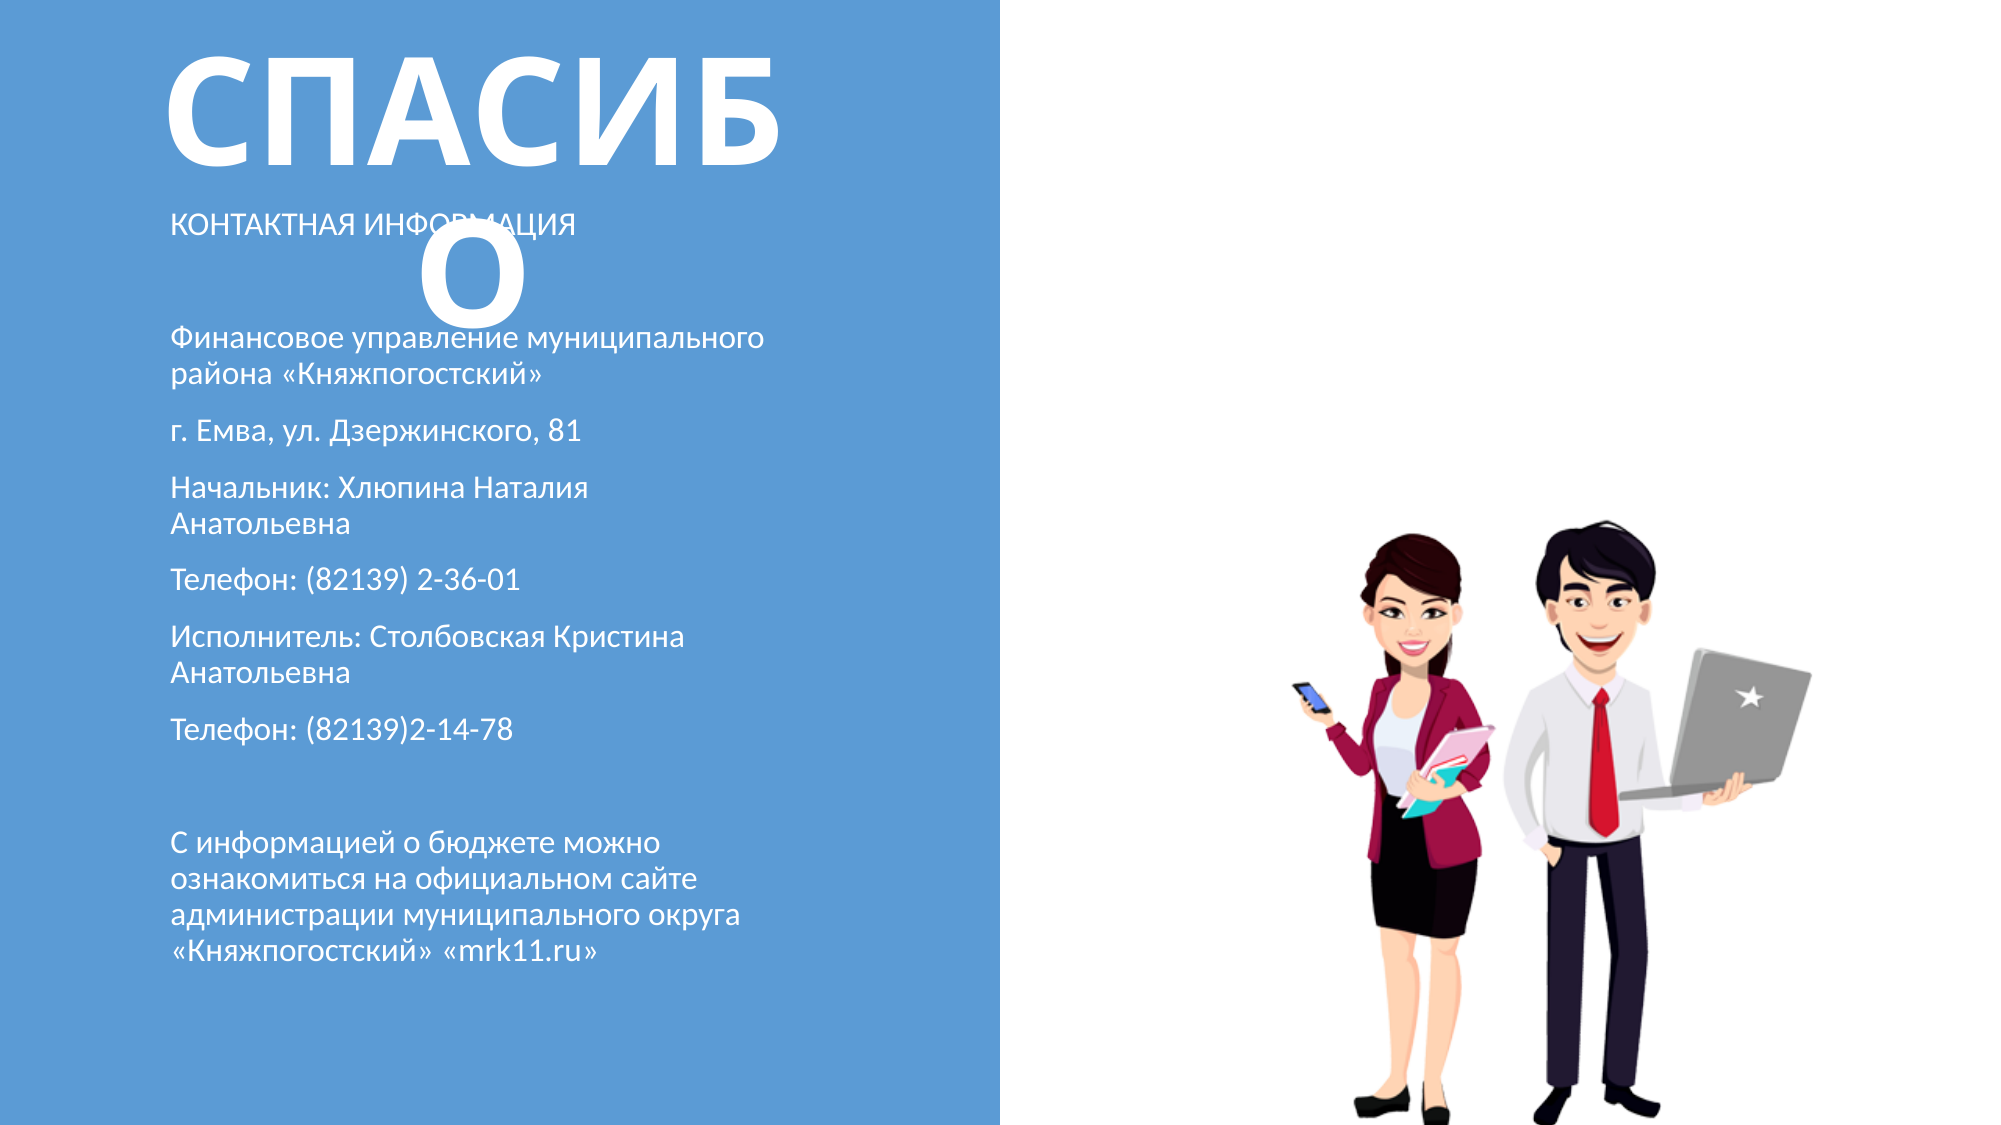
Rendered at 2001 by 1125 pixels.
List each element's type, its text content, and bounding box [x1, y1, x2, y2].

picture [1221, 479, 1847, 1125]
text_box КОНТАКТНАЯ ИНФОРМАЦИЯ Финансовое управление муниципального района «Княжпогостский» г. Емва, ул. Дзержинского, 81 Начальник: Хлюпина Наталия Анатольевна Телефон: (82139) 2-36-01 Исполнитель: Столбовская Кристина Анатольевна Телефон: (82139)2-14-78 С информацией о бюджете можно ознакомиться на официальном сайте администрации муниципального округа «Княжпогостский» «mrk11.ru» [155, 199, 791, 479]
text_box [0, 0, 1001, 1125]
text_box СПАСИБО [109, 28, 837, 218]
